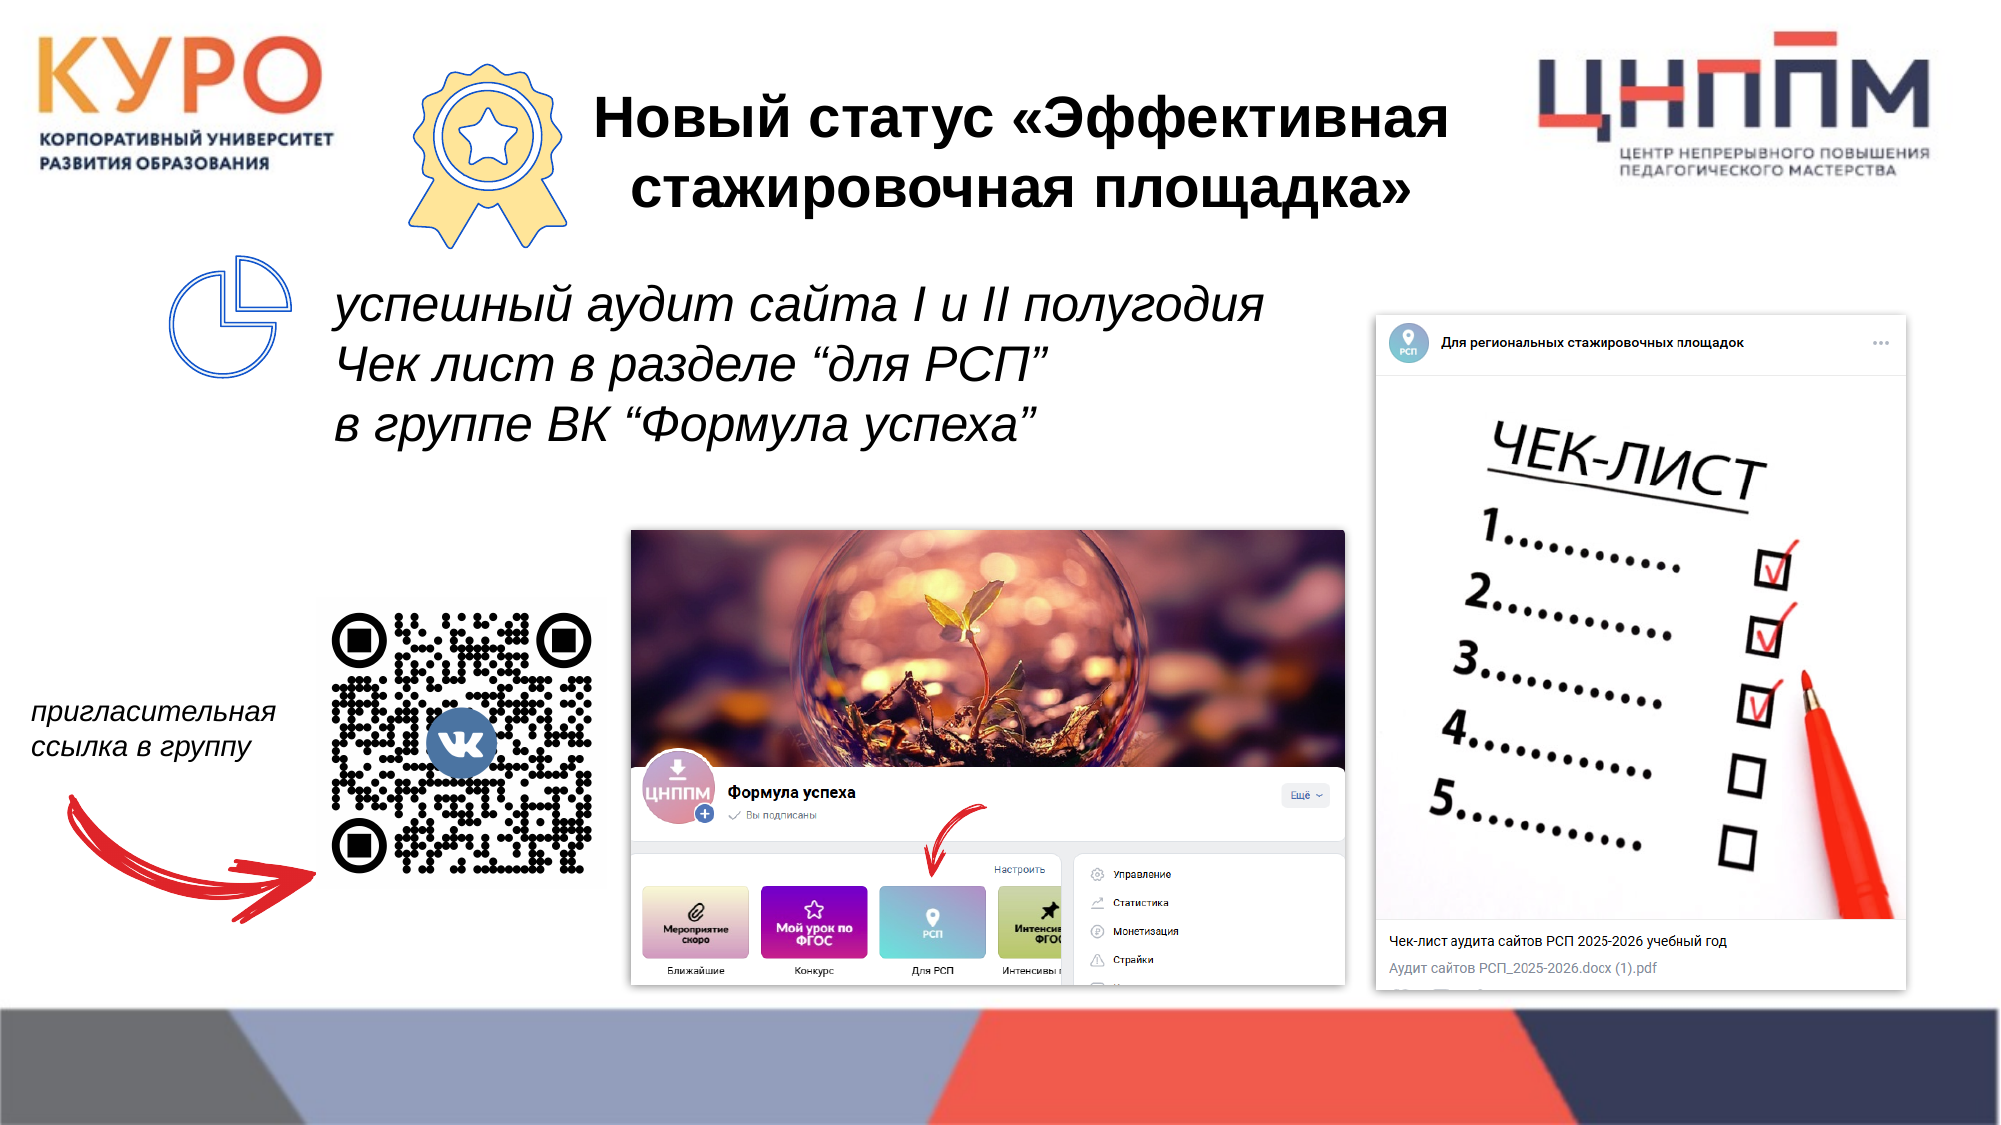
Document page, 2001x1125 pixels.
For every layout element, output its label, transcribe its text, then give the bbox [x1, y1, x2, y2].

text_box Новый статус «Эффективная стажировочная площадка» [568, 64, 1485, 153]
text_box [169, 271, 276, 378]
text_box [236, 256, 292, 312]
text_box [408, 64, 567, 249]
picture [0, 0, 2001, 1125]
text_box успешный аудит сайта I и II полугодия Чек лист в разделе “для РСП” в группе ВК “Формула успеха” [319, 256, 1844, 842]
text_box пригласительная ссылка в группу [15, 677, 310, 757]
